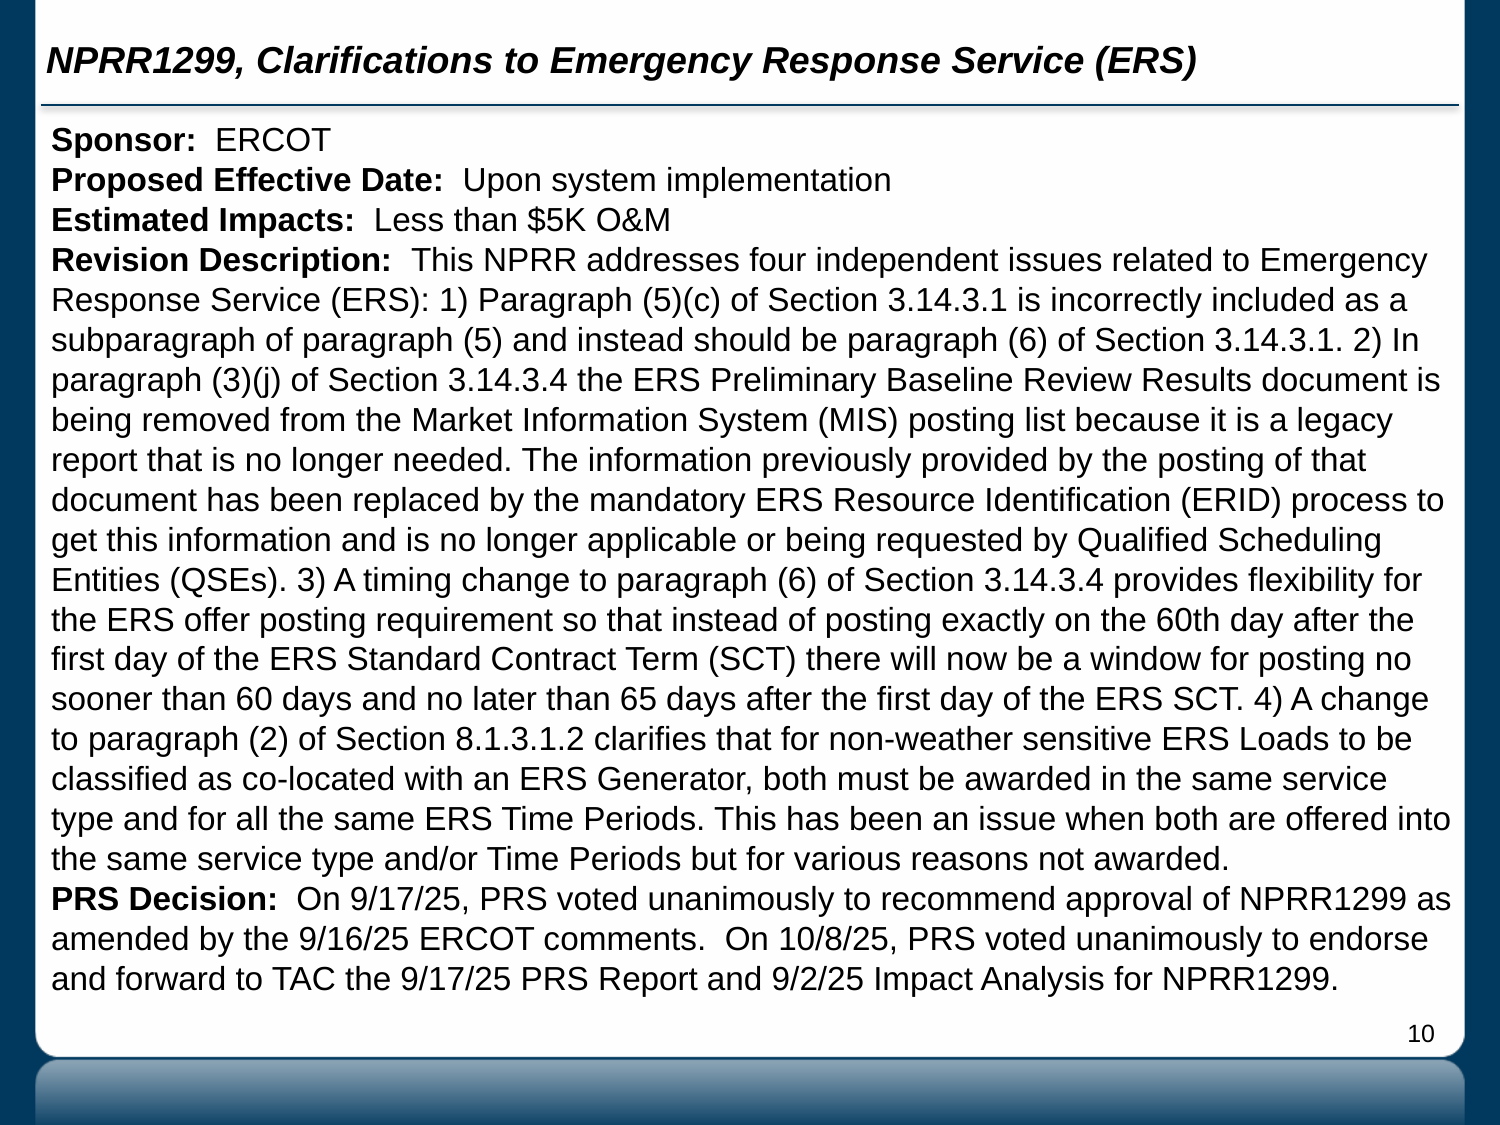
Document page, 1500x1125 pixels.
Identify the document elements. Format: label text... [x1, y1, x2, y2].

picture [35, 0, 1465, 1125]
text_box Sponsor: ERCOT Proposed Effective Date: Upon system implementation Estimated Impacts: Less than $5K O&M Revision Description: This NPRR addresses four independent issues related to Emergency Response Service (ERS): 1) Paragraph (5)(c) of Section 3.14.3.1 is incorrectly included as a subparagraph of paragraph (5) and instead should be paragraph (6) of Section 3.14.3.1. 2) In paragraph (3)(j) of Section 3.14.3.4 the ERS Preliminary Baseline Review Results document is being removed from the Market Information System (MIS) posting list because it is a legacy report that is no longer needed. The information previously provided by the posting of that document has been replaced by the mandatory ERS Resource Identification (ERID) process to get this information and is no longer applicable or being requested by Qualified Scheduling Entities (QSEs). 3) A timing change to paragraph (6) of Section 3.14.3.4 provides flexibility for the ERS offer posting requirement so that instead of posting exactly on the 60th day after the first day of the ERS Standard Contract Term (SCT) there will now be a window for posting no sooner than 60 days and no later than 65 days after the first day of the ERS SCT. 4) A change to paragraph (2) of Section 8.1.3.1.2 clarifies that for non-weather sensitive ERS Loads to be classified as co-located with an ERS Generator, both must be awarded in the same service type and for all the same ERS Time Periods. This has been an issue when both are offered into the same service type and/or Time Periods but for various reasons not awarded. PRS Decision: On 9/17/25, PRS voted unanimously to recommend approval of NPRR1299 as amended by the 9/16/25 ERCOT comments. On 10/8/25, PRS voted unanimously to endorse and forward to TAC the 9/17/25 PRS Report and 9/2/25 Impact Analysis for NPRR1299. [36, 111, 1469, 1005]
title NPRR1299, Clarifications to Emergency Response Service (ERS) [31, 20, 1464, 97]
